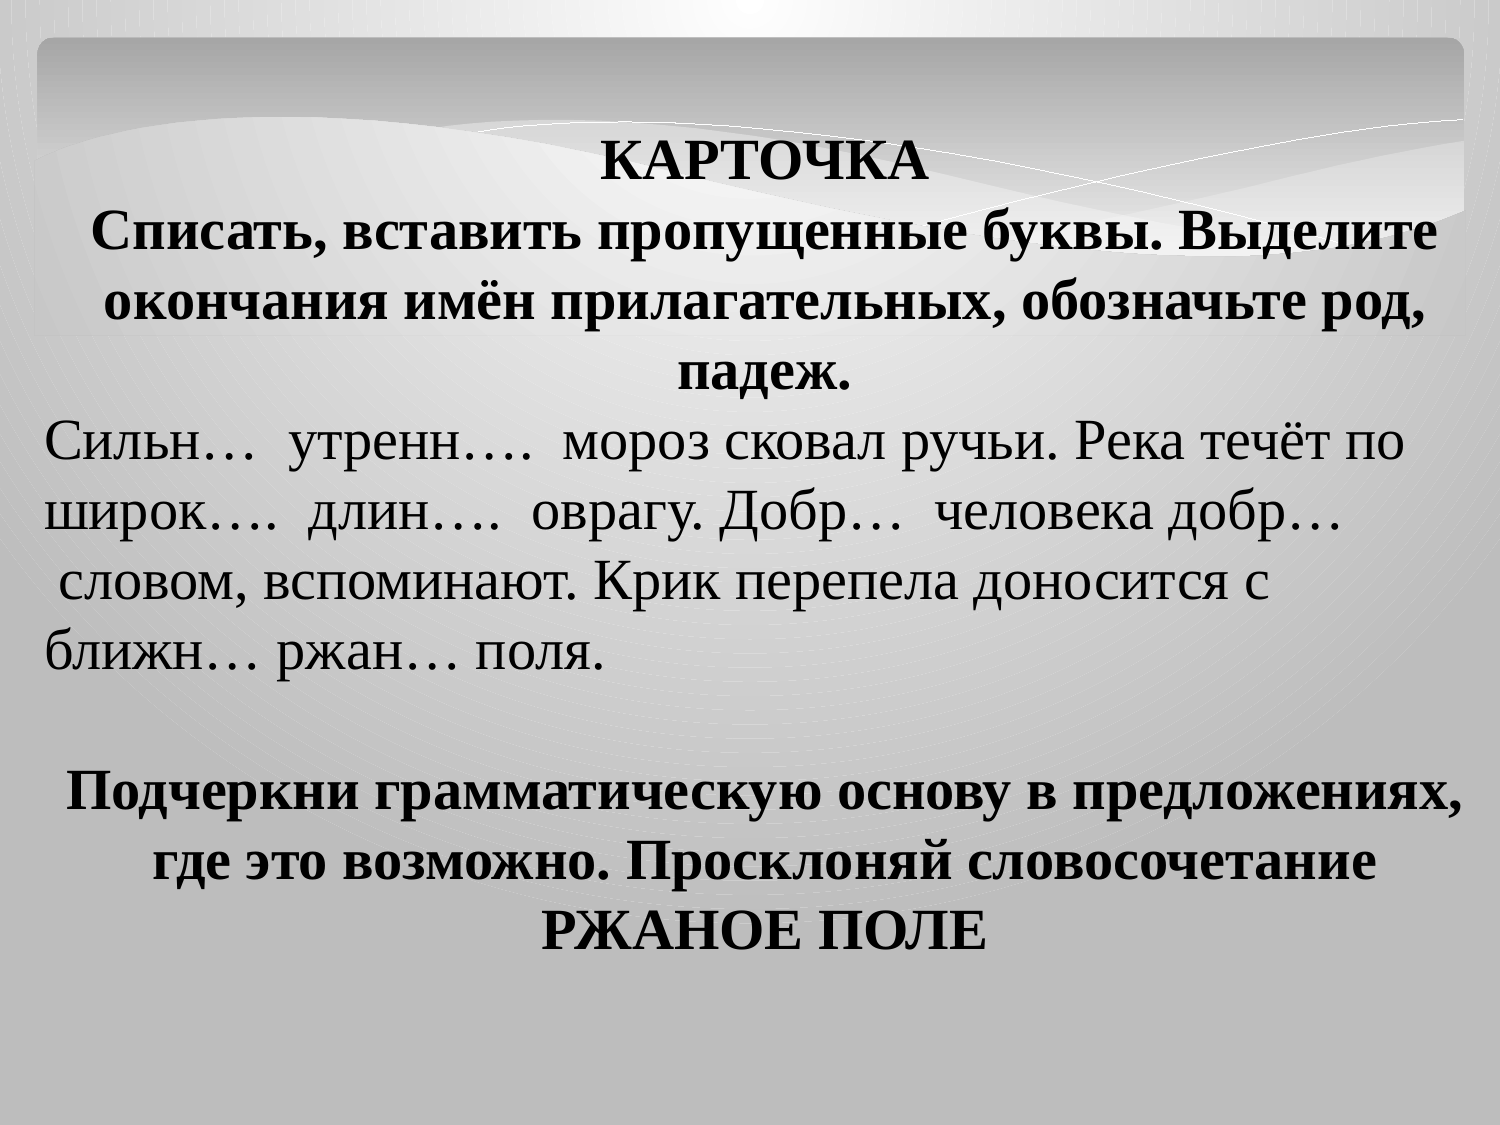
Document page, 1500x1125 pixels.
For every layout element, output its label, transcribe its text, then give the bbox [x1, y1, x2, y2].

text_box КАРТОЧКА Списать, вставить пропущенные буквы. Выделите окончания имён прилагательных, обозначьте род, падеж. Сильн… утренн…. мороз сковал ручьи. Река течёт по широк…. длин…. оврагу. Добр… человека добр… словом, вспоминают. Крик перепела доносится с ближн… ржан… поля. Подчеркни грамматическую основу в предложениях, где это возможно. Просклоняй словосочетание РЖАНОЕ ПОЛЕ [29, 113, 1500, 969]
